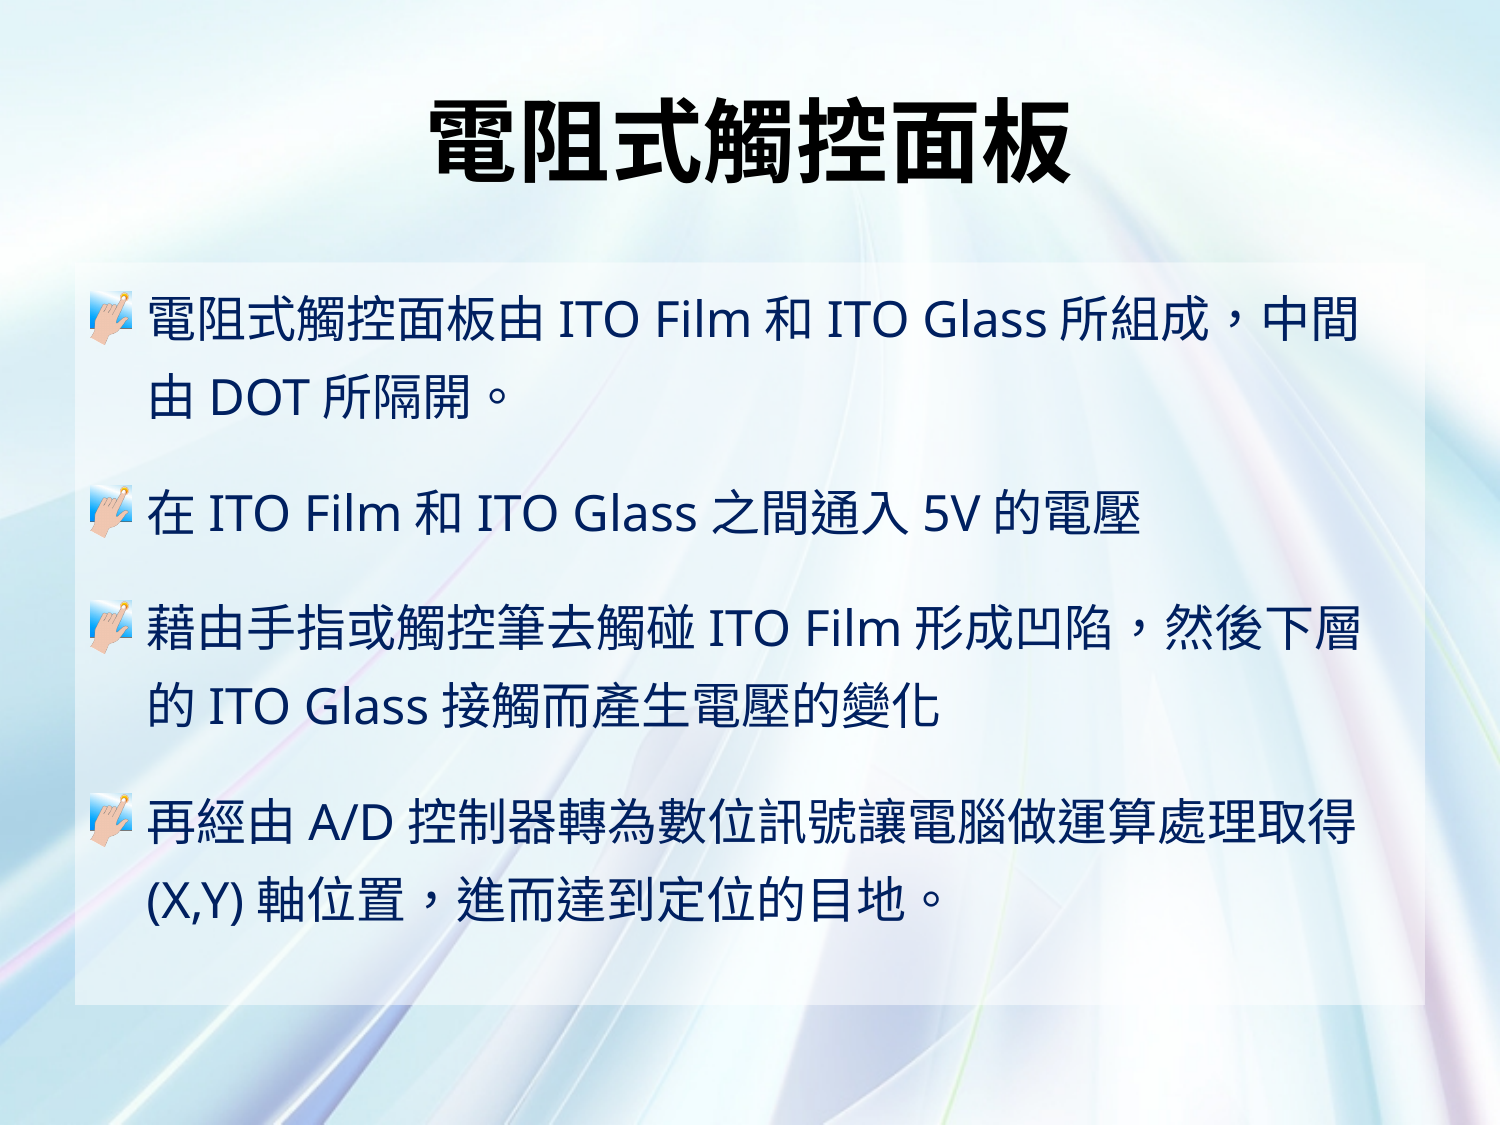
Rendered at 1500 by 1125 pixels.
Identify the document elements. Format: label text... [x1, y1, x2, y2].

picture [0, 0, 1500, 1125]
title 電阻式觸控面板 [75, 45, 1425, 233]
list 電阻式觸控面板由ITO Film和ITO Glass所組成，中間由DOT所隔開。 在ITO Film和ITO Glass之間通入5V的電壓 藉由手指或觸控筆去觸碰ITO Film形成凹陷，然後下層的ITO Glass接觸而產生電壓的變化 再經由A/D控制器轉為數位訊號讓電腦做運算處理取得(X,Y)軸位置，進而達到定位的目地。 [75, 262, 1425, 1005]
